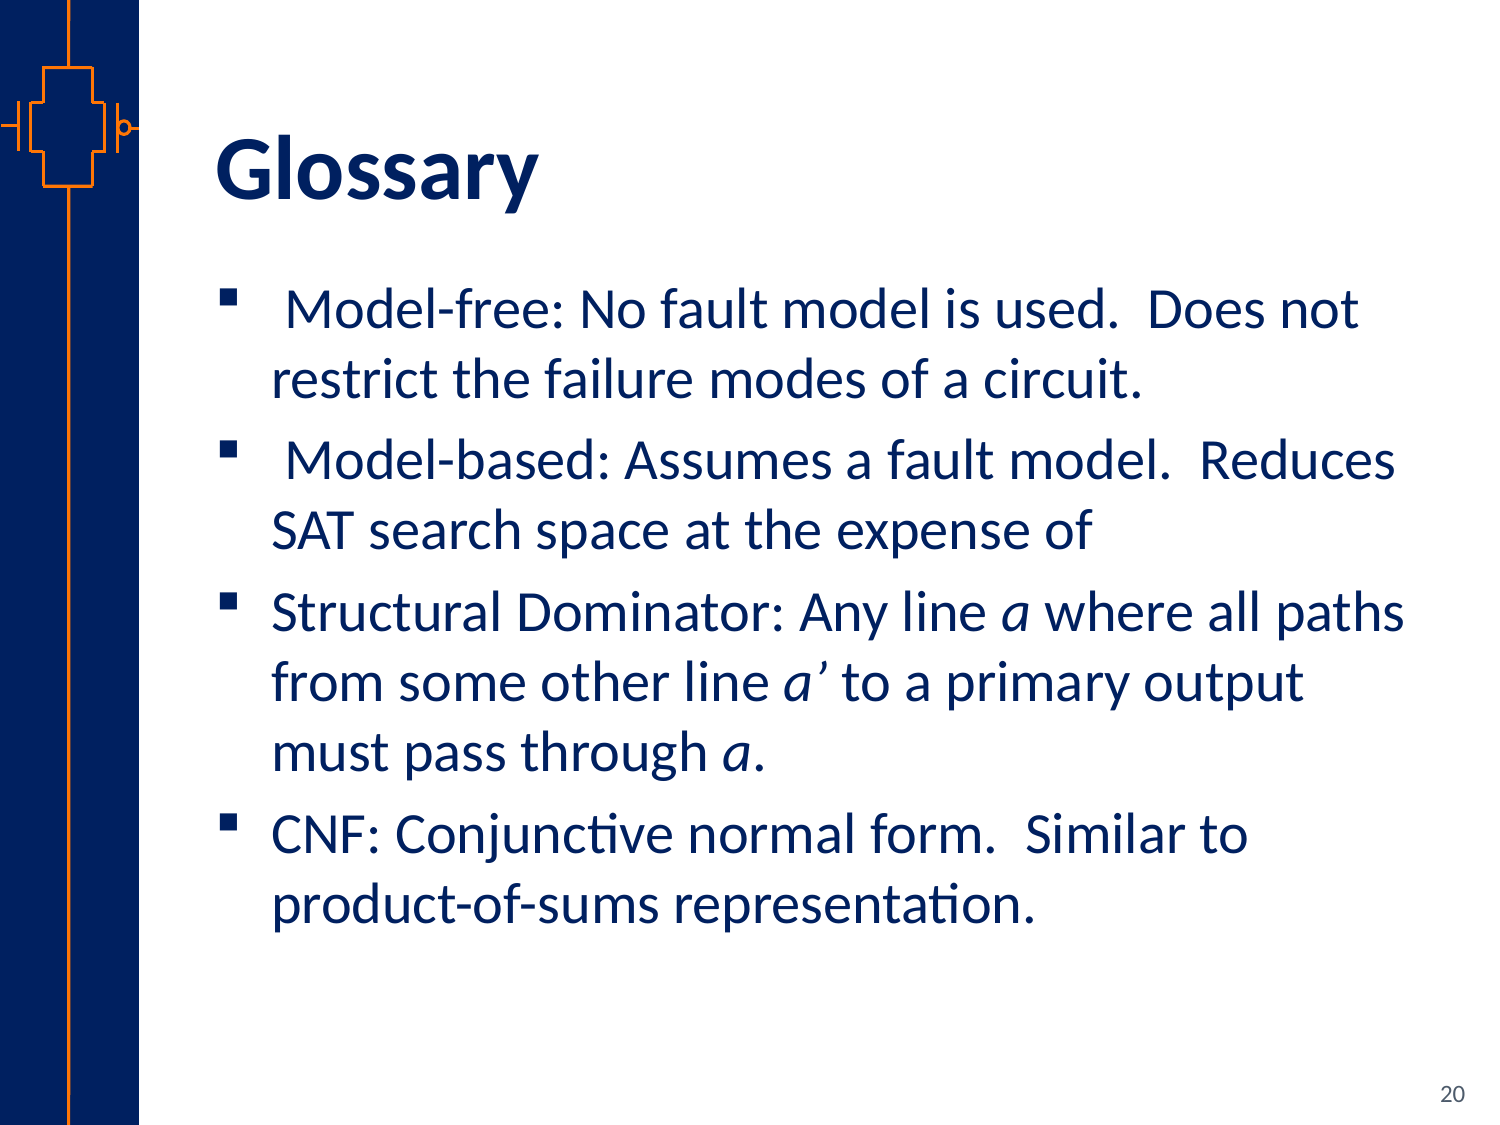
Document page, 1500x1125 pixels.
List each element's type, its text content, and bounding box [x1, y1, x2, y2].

slide_number 20 [1425, 1062, 1488, 1123]
list Model-free: No fault model is used. Does not restrict the failure modes of a circuit. Model-based: Assumes a fault model. Reduces SAT search space at the expense of Structural Dominator: Any line a where all paths from some other line a’ to a primary output must pass through a. CNF: Conjunctive normal form. Similar to product-of-sums representation. [200, 262, 1425, 988]
title Glossary [200, 37, 1388, 225]
